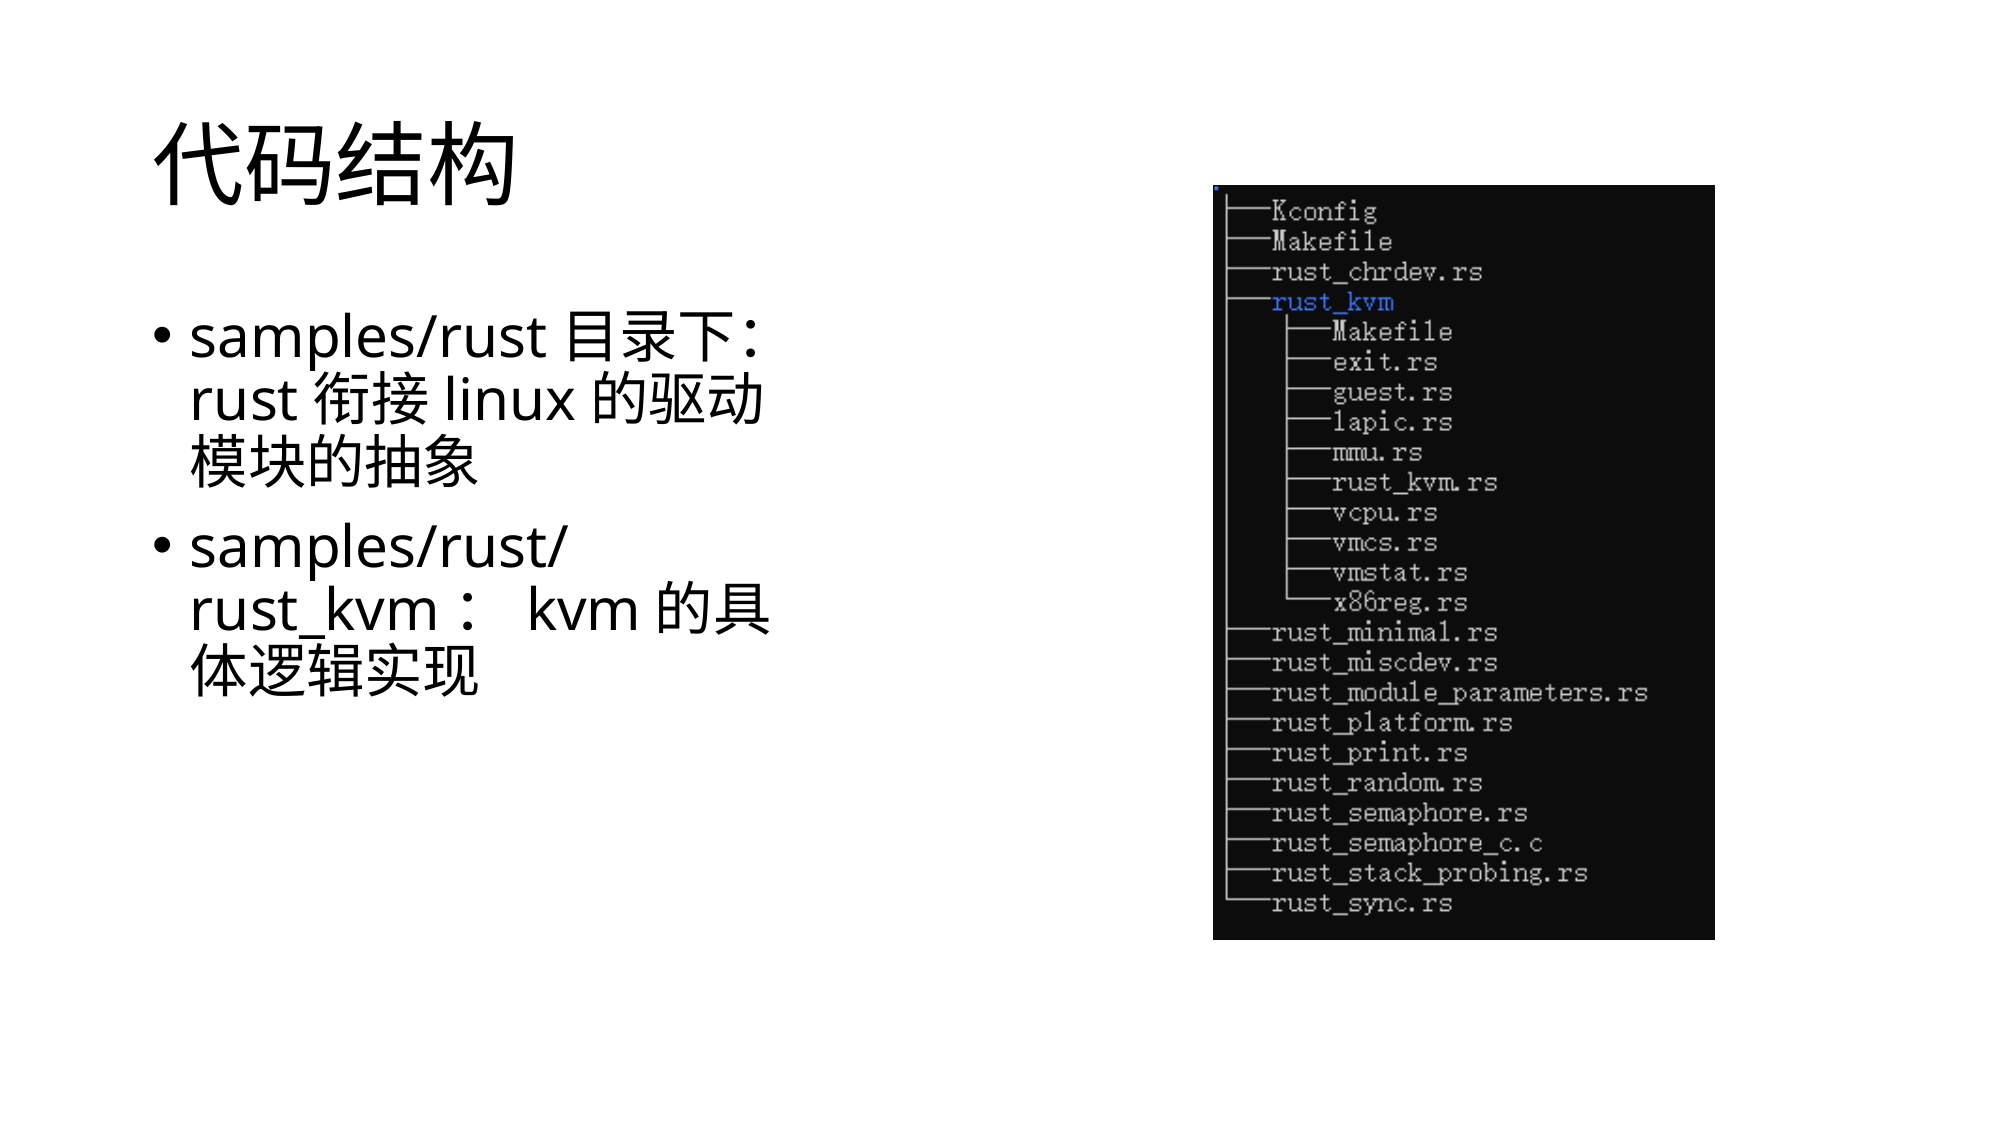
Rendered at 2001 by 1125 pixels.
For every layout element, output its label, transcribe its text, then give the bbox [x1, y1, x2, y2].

picture [1213, 185, 1715, 940]
list samples/rust目录下：rust衔接linux的驱动模块的抽象 samples/rust/rust_kvm：kvm的具体逻辑实现 [137, 299, 787, 1014]
title 代码结构 [137, 59, 1863, 278]
